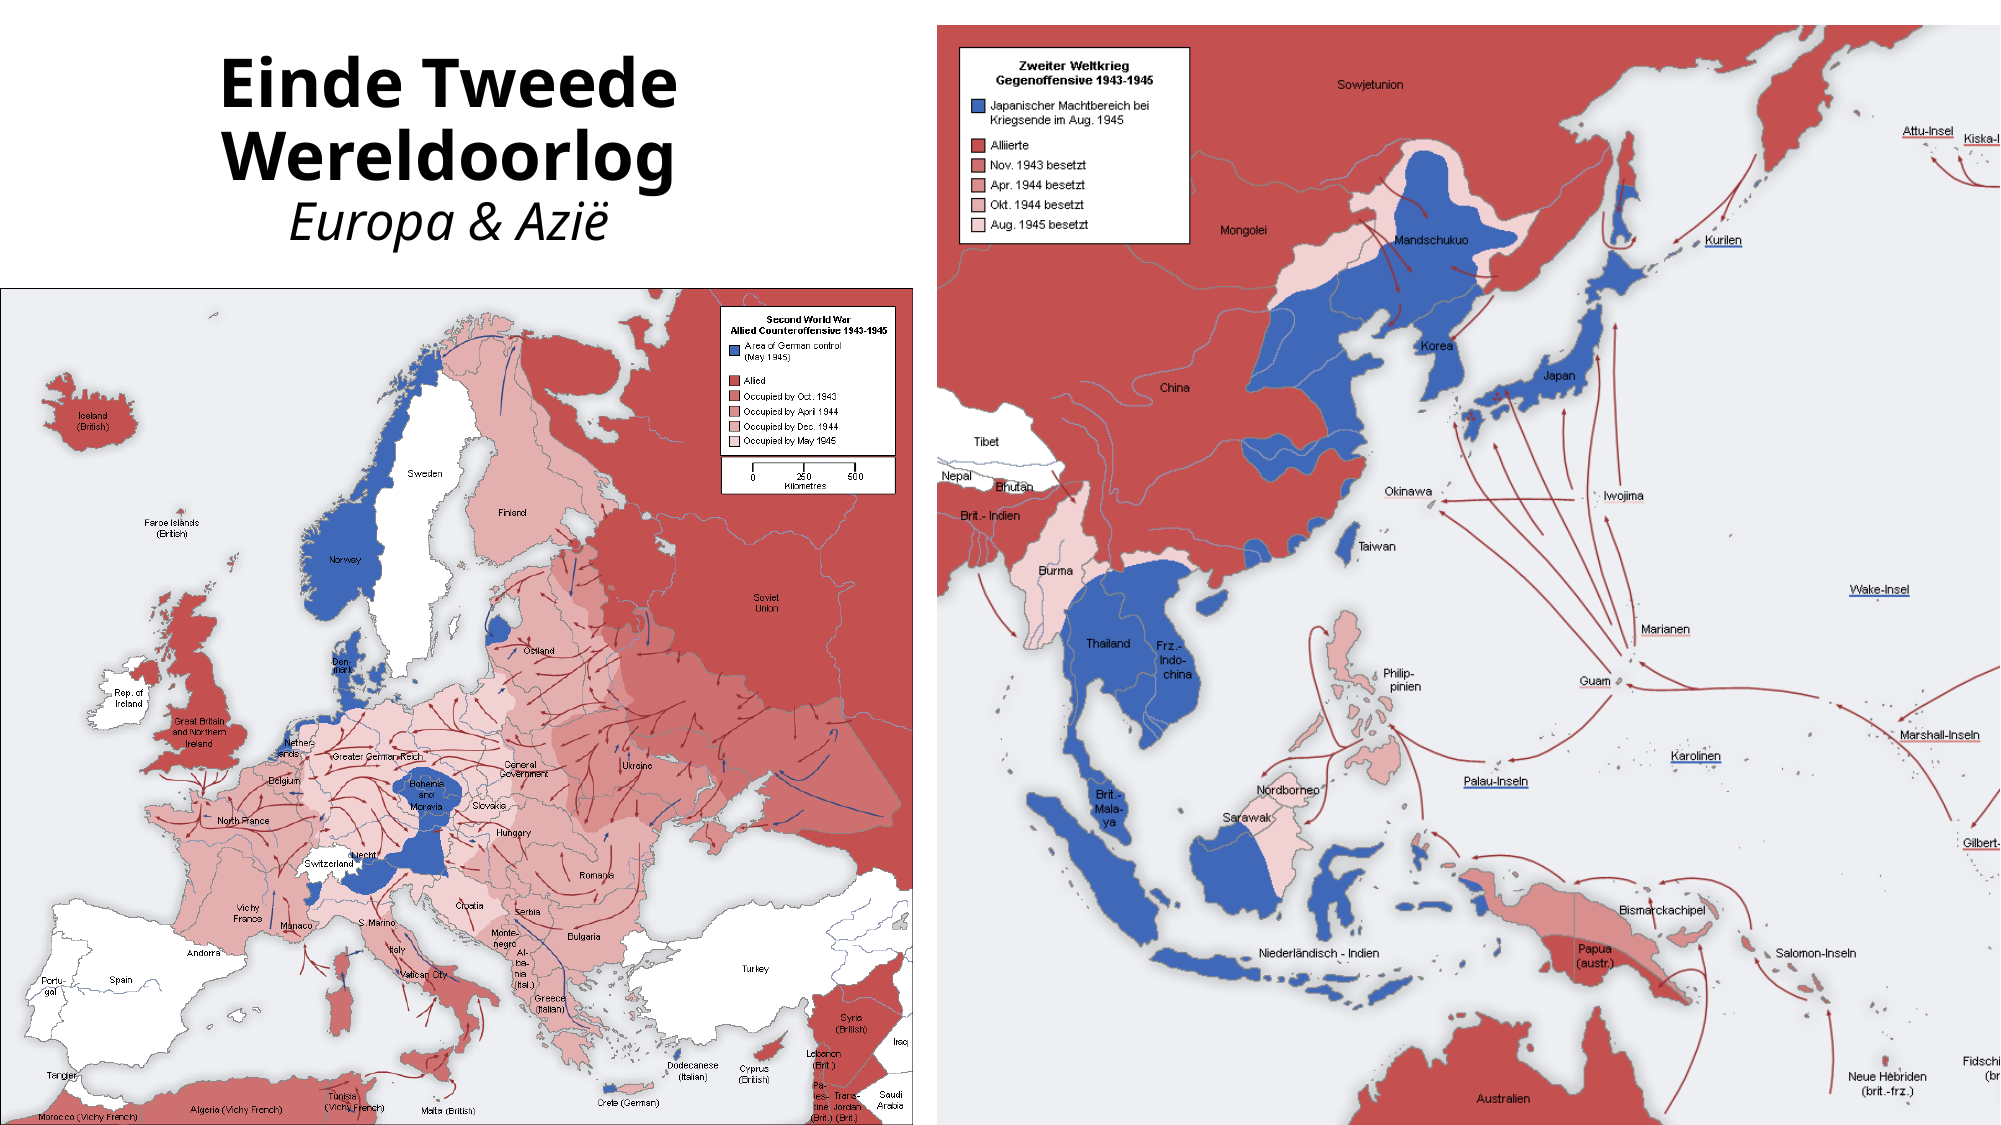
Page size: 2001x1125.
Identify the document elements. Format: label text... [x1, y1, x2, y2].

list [0, 288, 913, 1125]
title Einde Tweede Wereldoorlog Europa & Azië [15, 41, 884, 260]
picture [937, 25, 2000, 1125]
